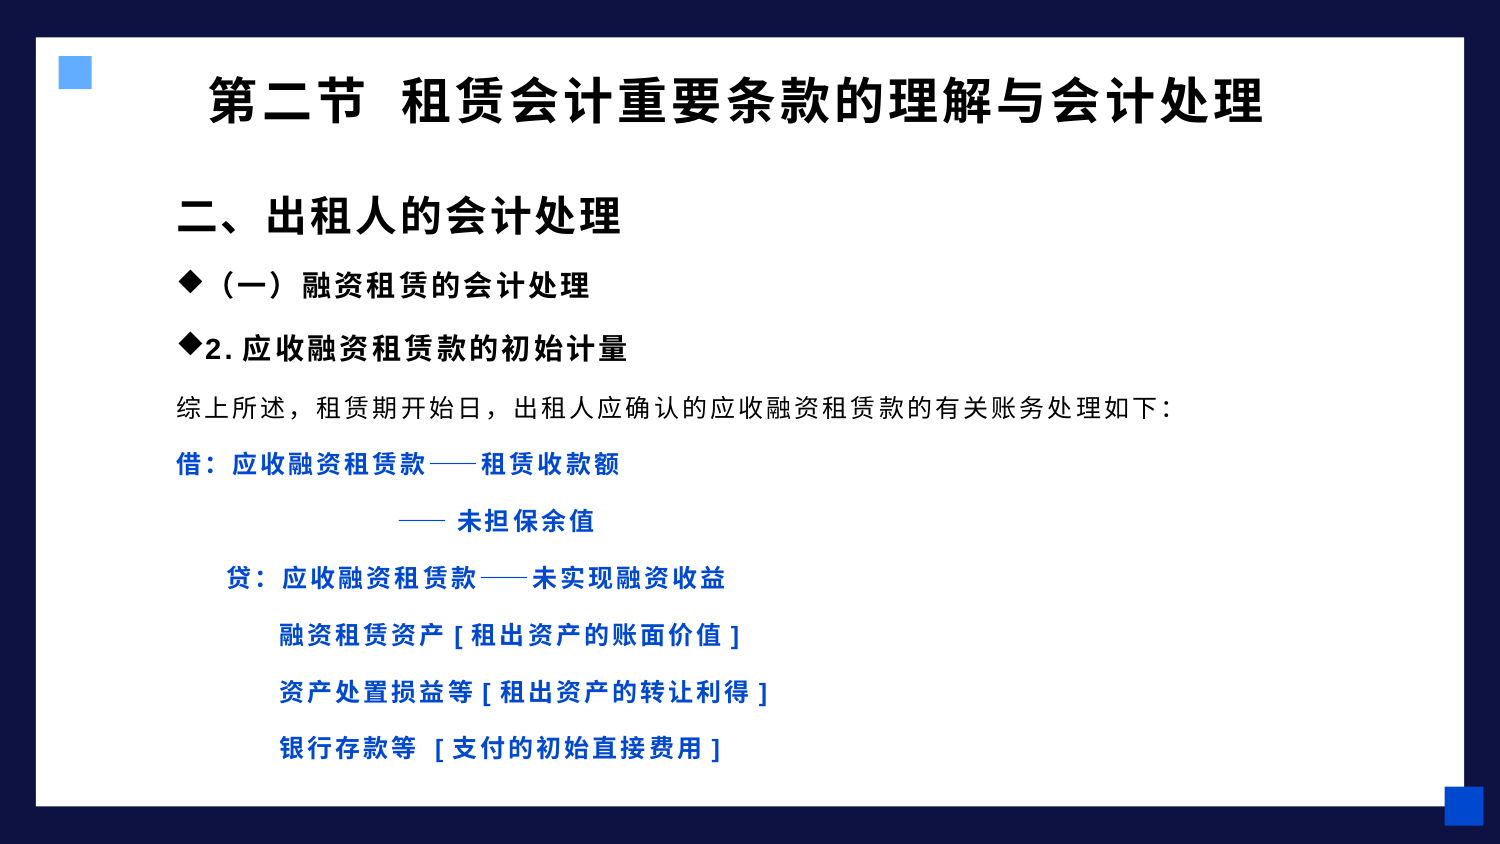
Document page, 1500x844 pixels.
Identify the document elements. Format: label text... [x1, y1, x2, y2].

list 二、出租人的会计处理 （一）融资租赁的会计处理 2.应收融资租赁款的初始计量 综上所述，租赁期开始日，出租人应确认的应收融资租赁款的有关账务处理如下： 借：应收融资租赁款——租赁收款额 ——未担保余值 贷：应收融资租赁款——未实现融资收益 融资租赁资产[租出资产的账面价值] 资产处置损益等[租出资产的转让利得] 银行存款等 [支付的初始直接费用] [159, 179, 1365, 604]
title 第二节 租赁会计重要条款的理解与会计处理 [141, 48, 1327, 138]
